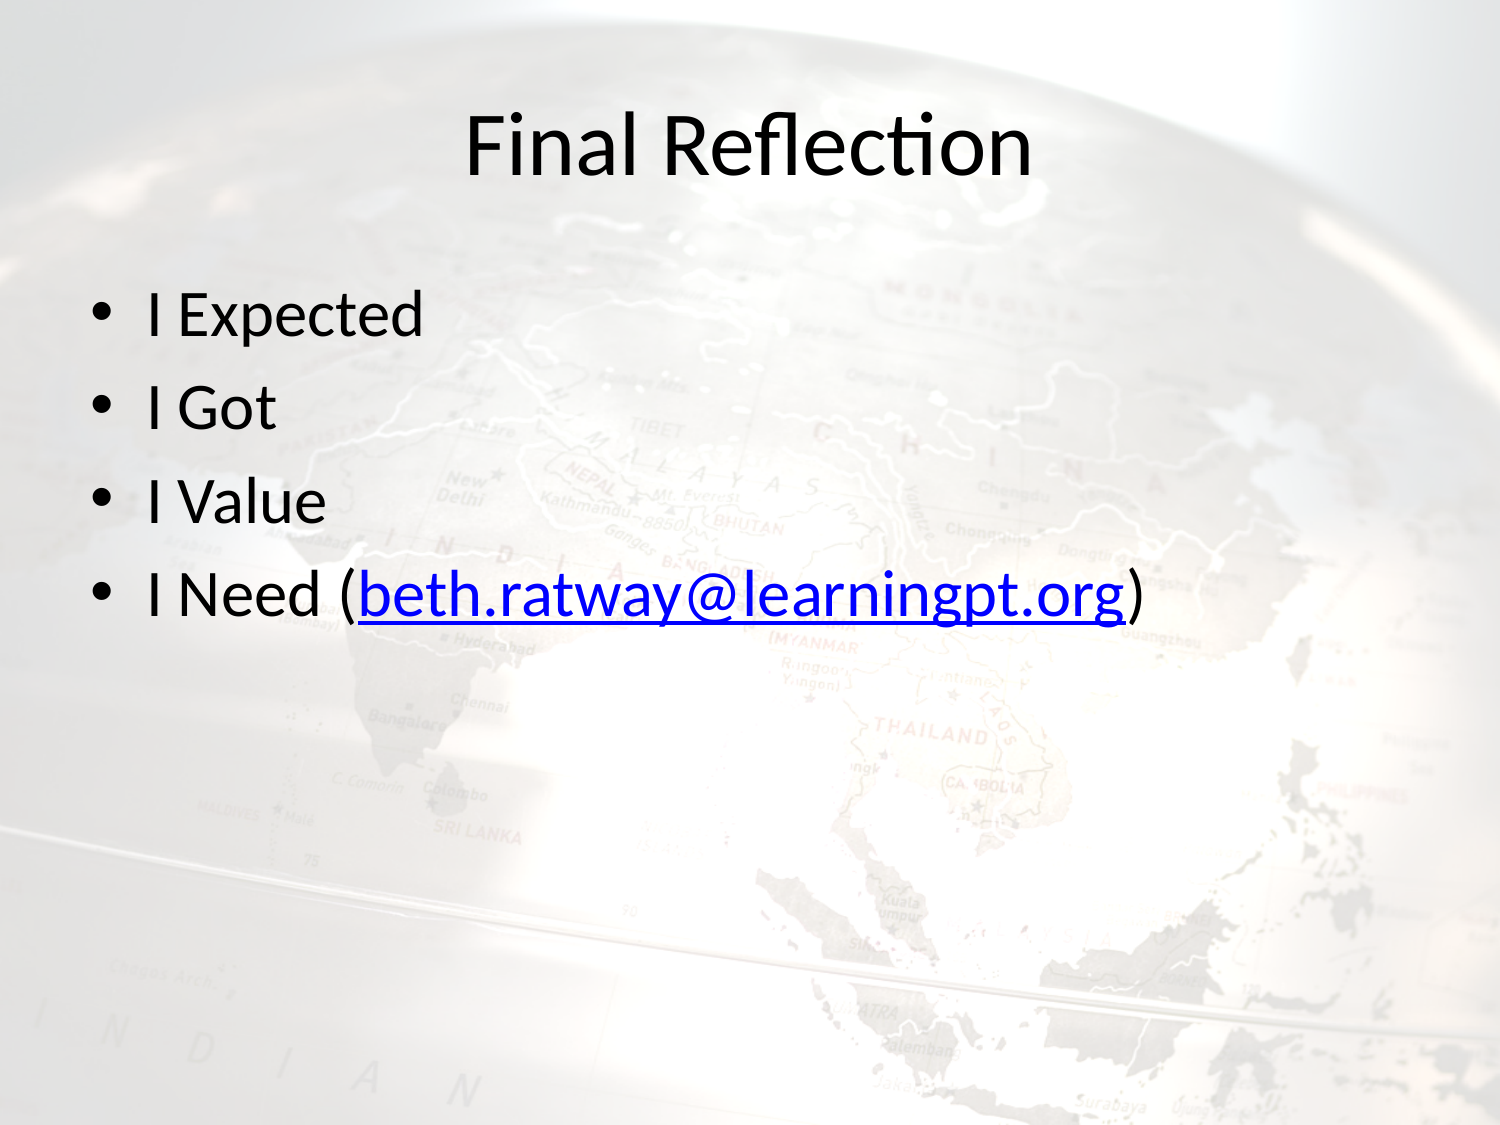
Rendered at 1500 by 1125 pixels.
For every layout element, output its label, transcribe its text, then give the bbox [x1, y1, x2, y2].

title Final Reflection [75, 45, 1425, 233]
list I Expected I Got I Value I Need (beth.ratway@learningpt.org) [75, 262, 1425, 1005]
